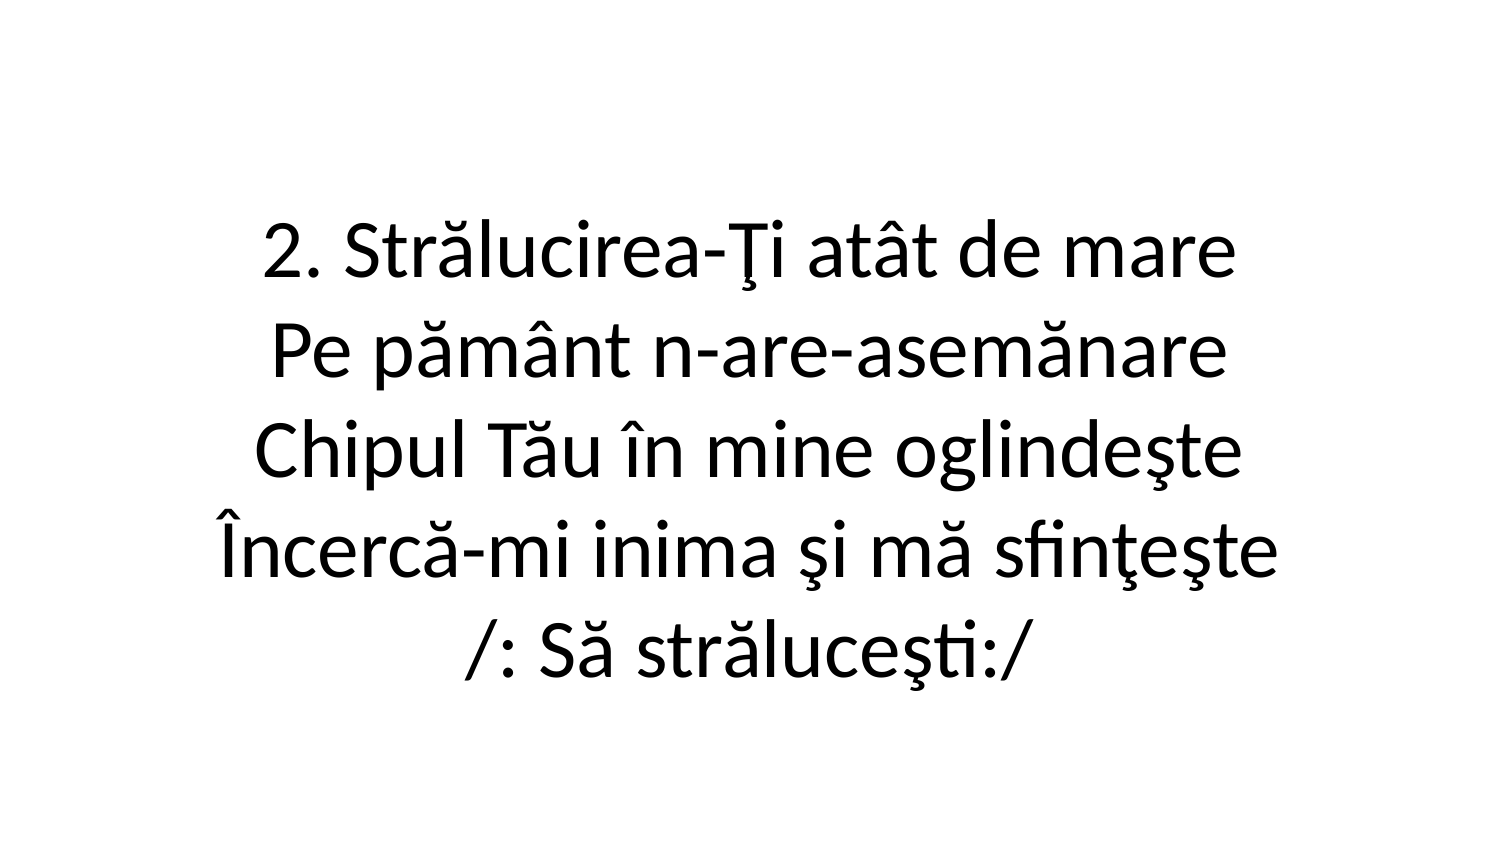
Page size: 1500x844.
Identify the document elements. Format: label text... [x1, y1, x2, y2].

text_box 2. Strălucirea-Ţi atât de mare Pe pământ n-are-asemănare Chipul Tău în mine oglindeşte Încercă-mi inima şi mă sfinţeşte /: Să străluceşti:/ [203, 142, 1297, 702]
